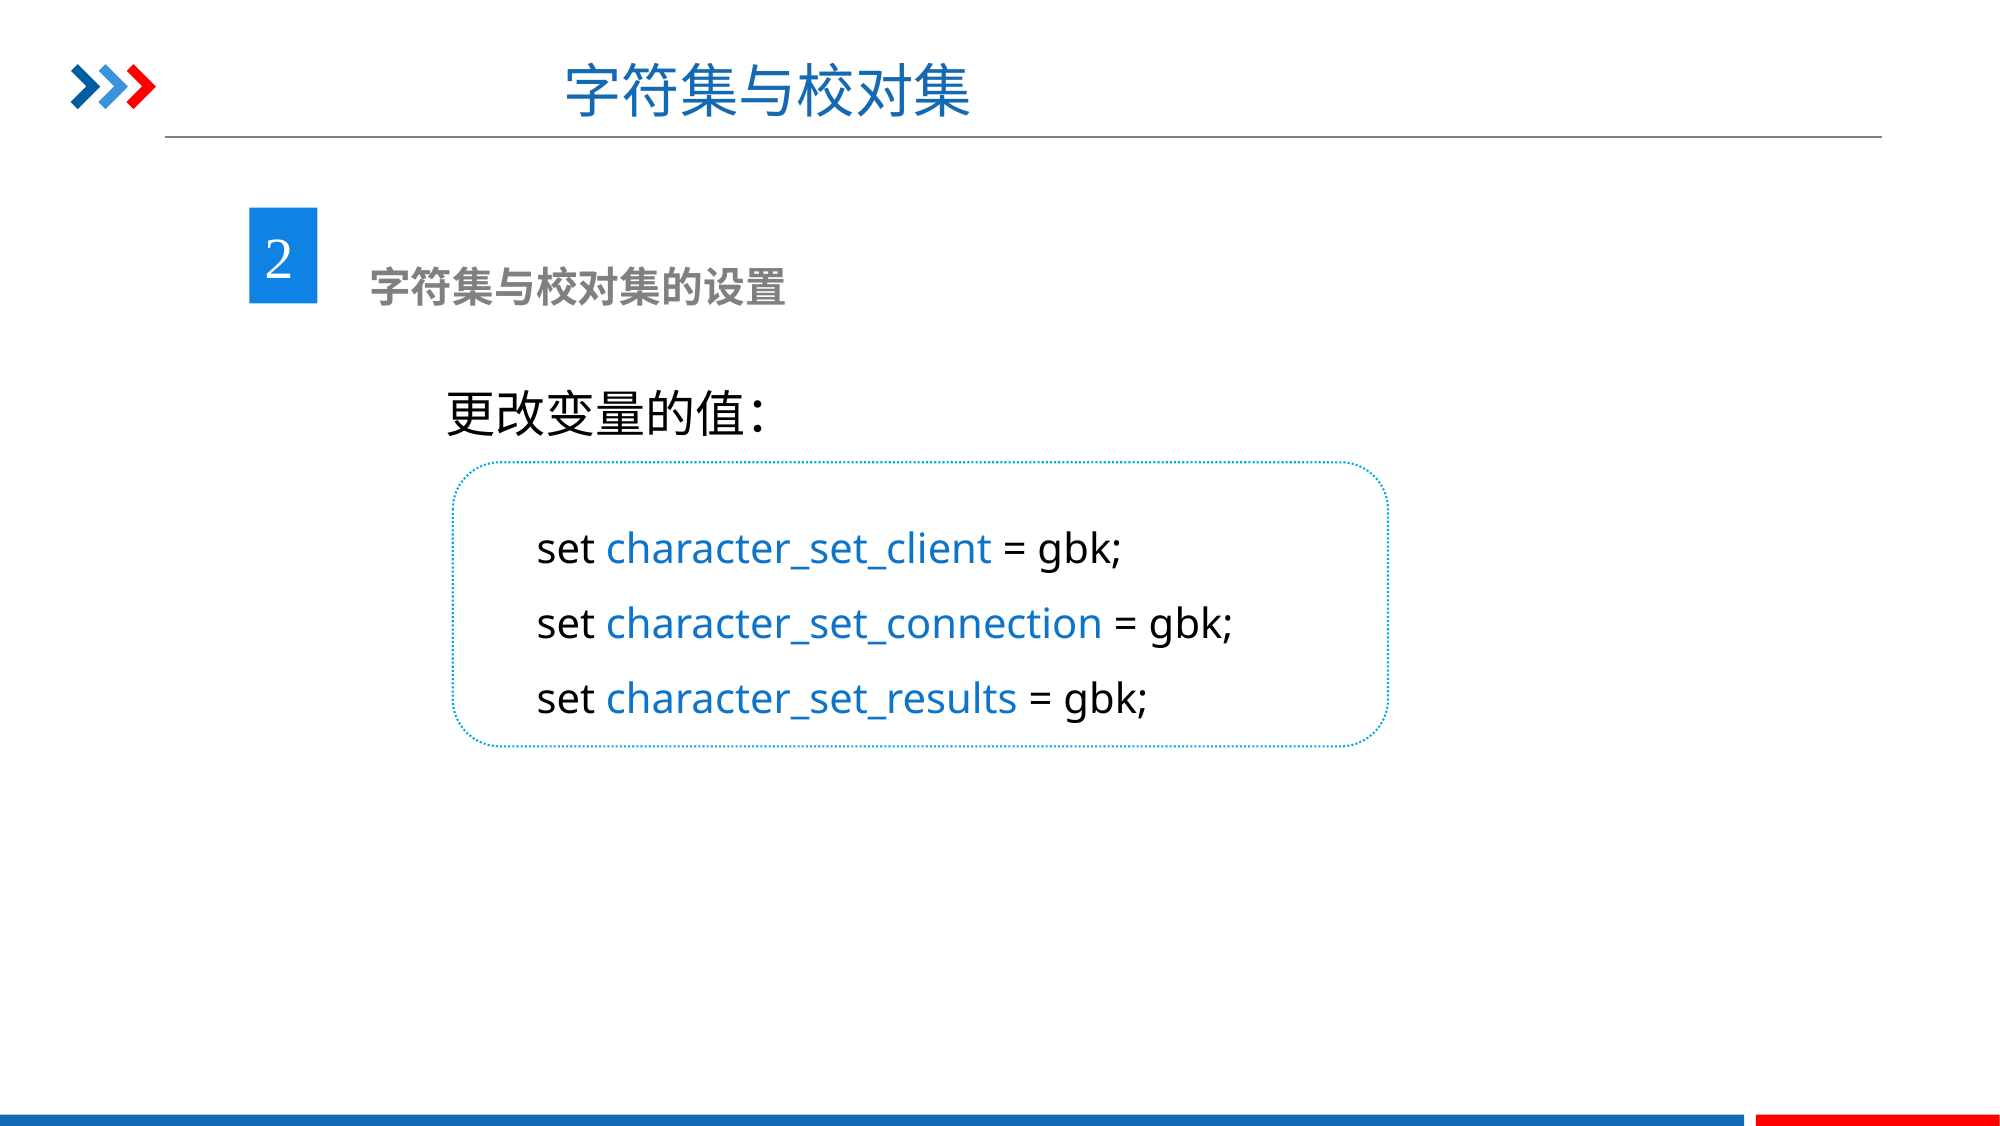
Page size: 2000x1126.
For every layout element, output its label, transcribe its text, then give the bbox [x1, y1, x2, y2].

text_box [452, 462, 1389, 747]
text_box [249, 207, 318, 304]
text_box 更改变量的值： [430, 375, 1181, 451]
text_box set character_set_client = gbk; set character_set_connection = gbk; set character_set_results = gbk; [521, 489, 1320, 730]
text_box 字符集与校对集的设置 [319, 245, 1092, 320]
title 字符集与校对集 [521, 25, 1296, 153]
